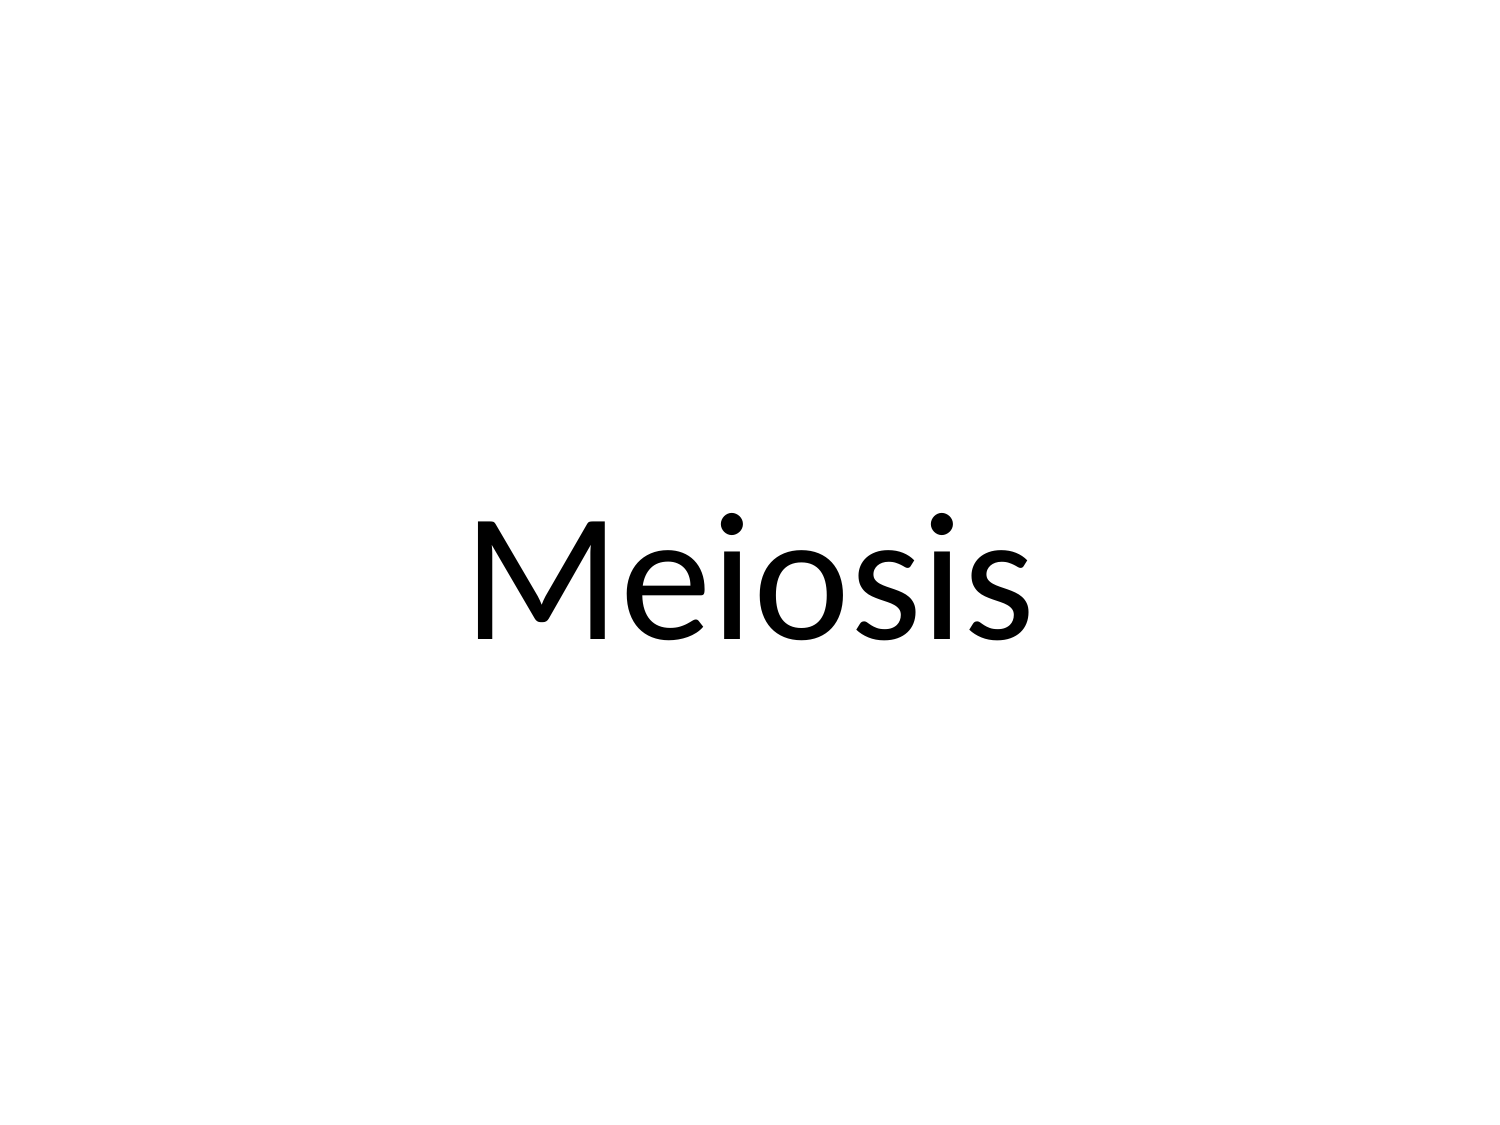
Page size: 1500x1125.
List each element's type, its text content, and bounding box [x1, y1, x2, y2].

title Meiosis [75, 45, 1425, 1088]
